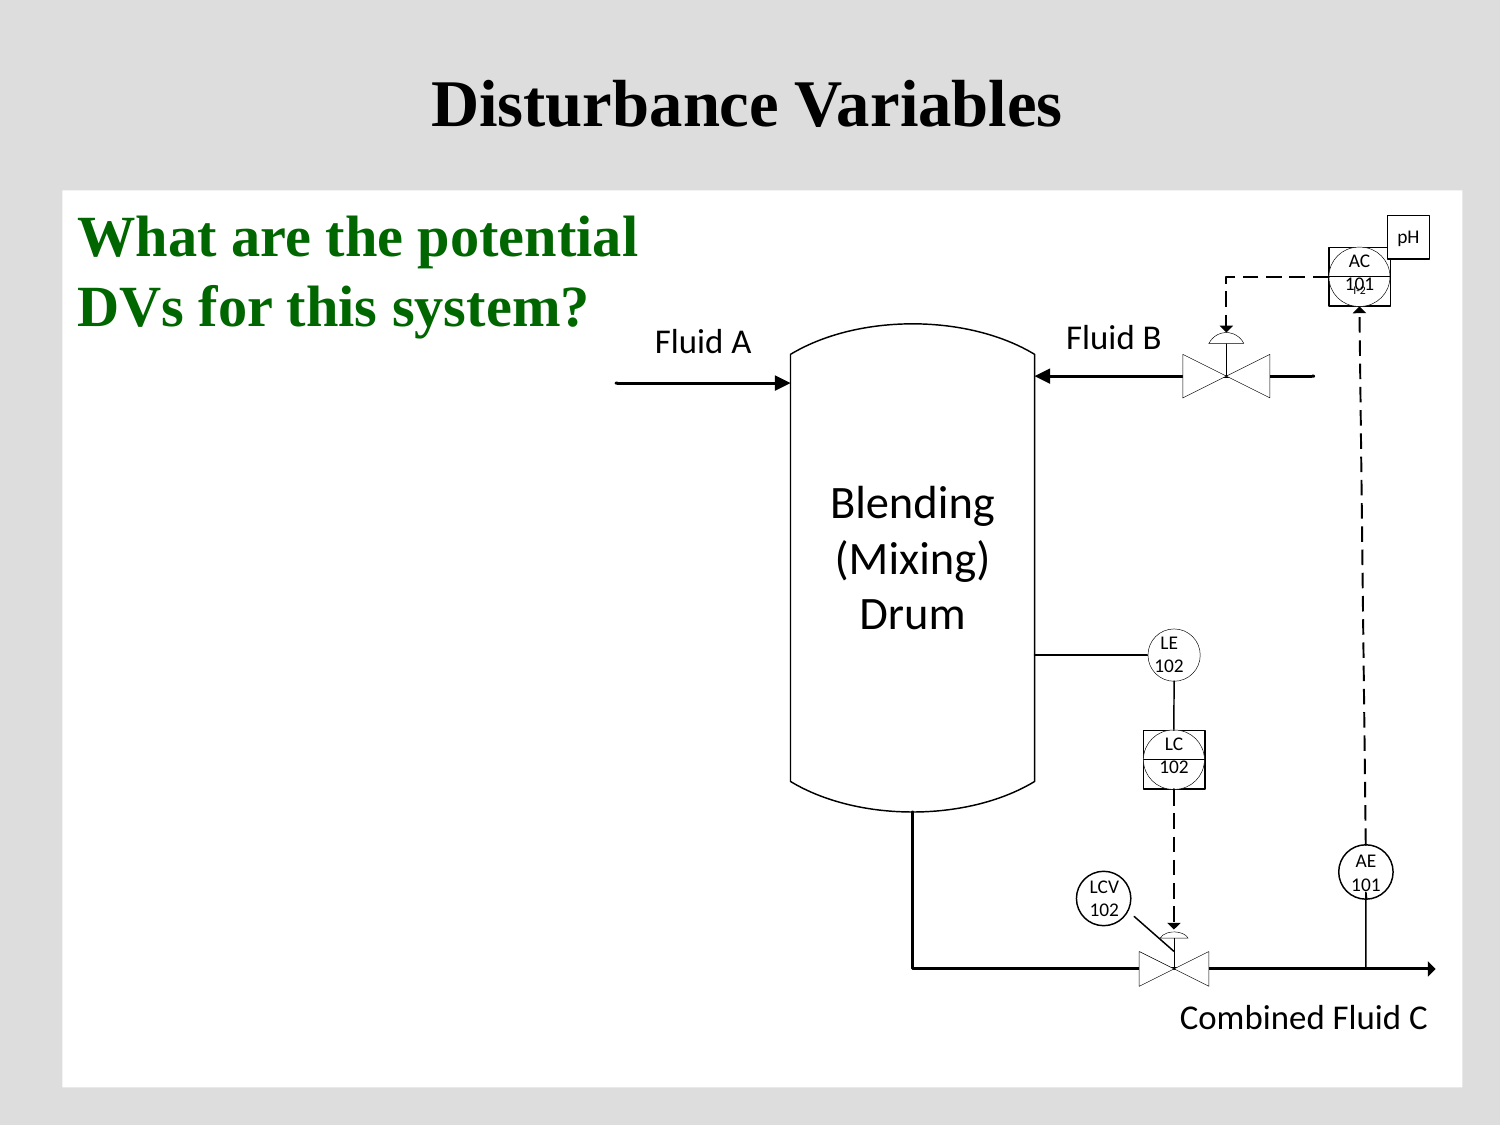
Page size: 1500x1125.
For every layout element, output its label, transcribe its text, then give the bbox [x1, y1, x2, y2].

picture [612, 212, 1439, 1043]
subtitle What are the potential DVs for this system? [62, 190, 1463, 1088]
title Disturbance Variables [41, 24, 1454, 175]
